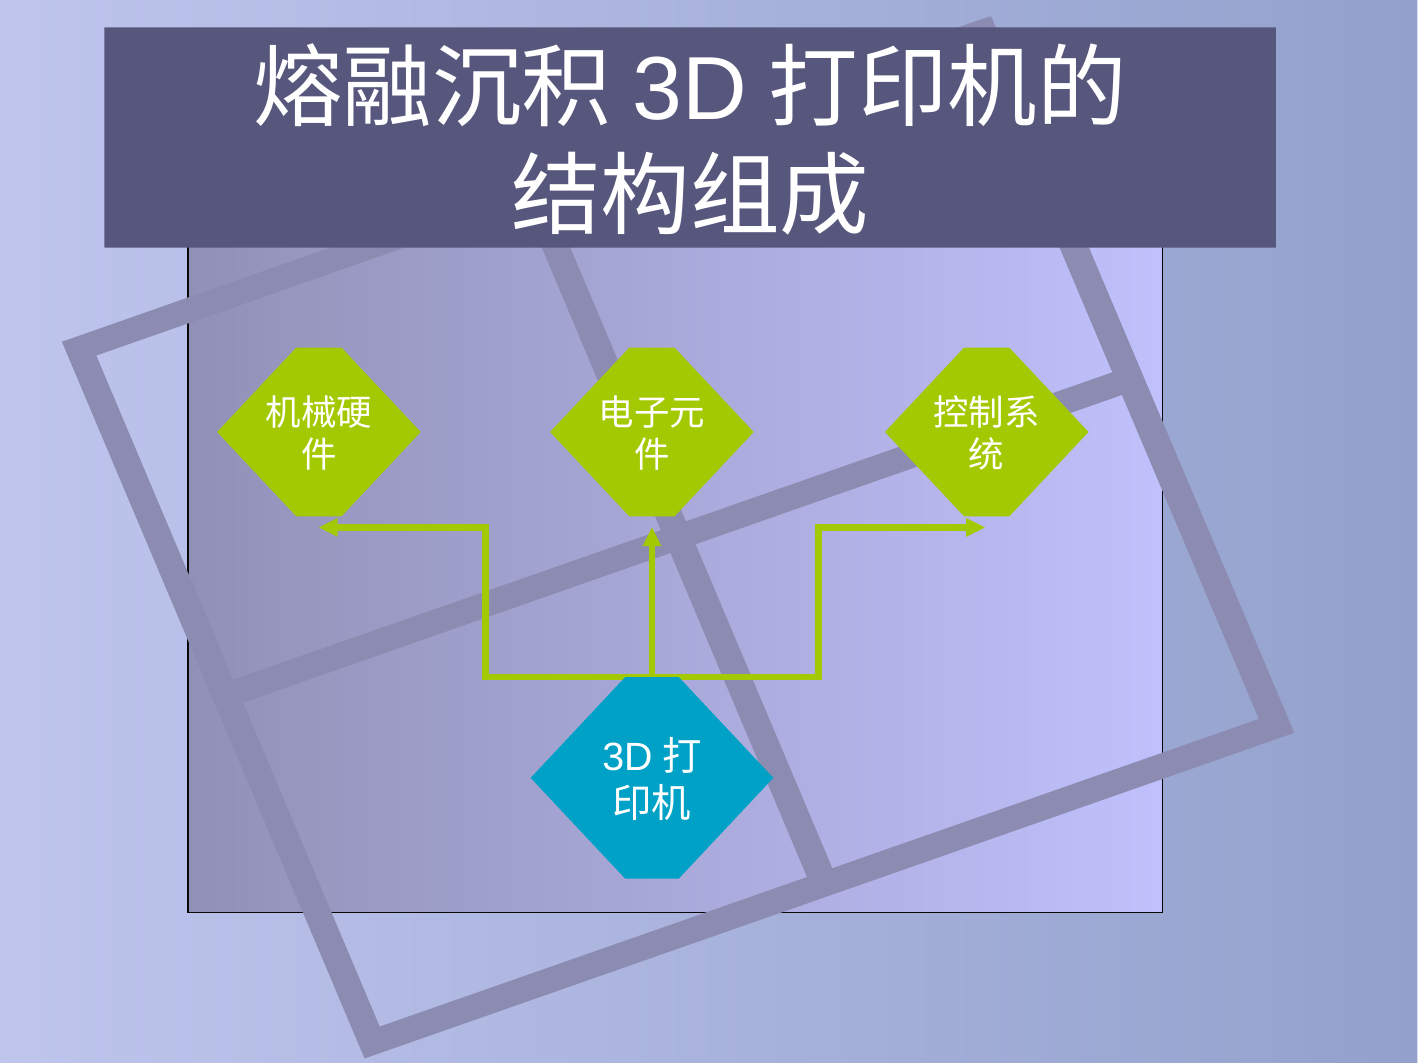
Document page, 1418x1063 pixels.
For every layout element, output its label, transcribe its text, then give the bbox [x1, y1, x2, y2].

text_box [318, 527, 986, 678]
text_box 控制系统 [884, 347, 1089, 517]
title 熔融沉积3D打印机的 结构组成 [104, 27, 1277, 249]
text_box 3D打印机 [530, 678, 774, 879]
text_box 电子元件 [550, 347, 754, 517]
text_box 机械硬件 [217, 347, 421, 517]
